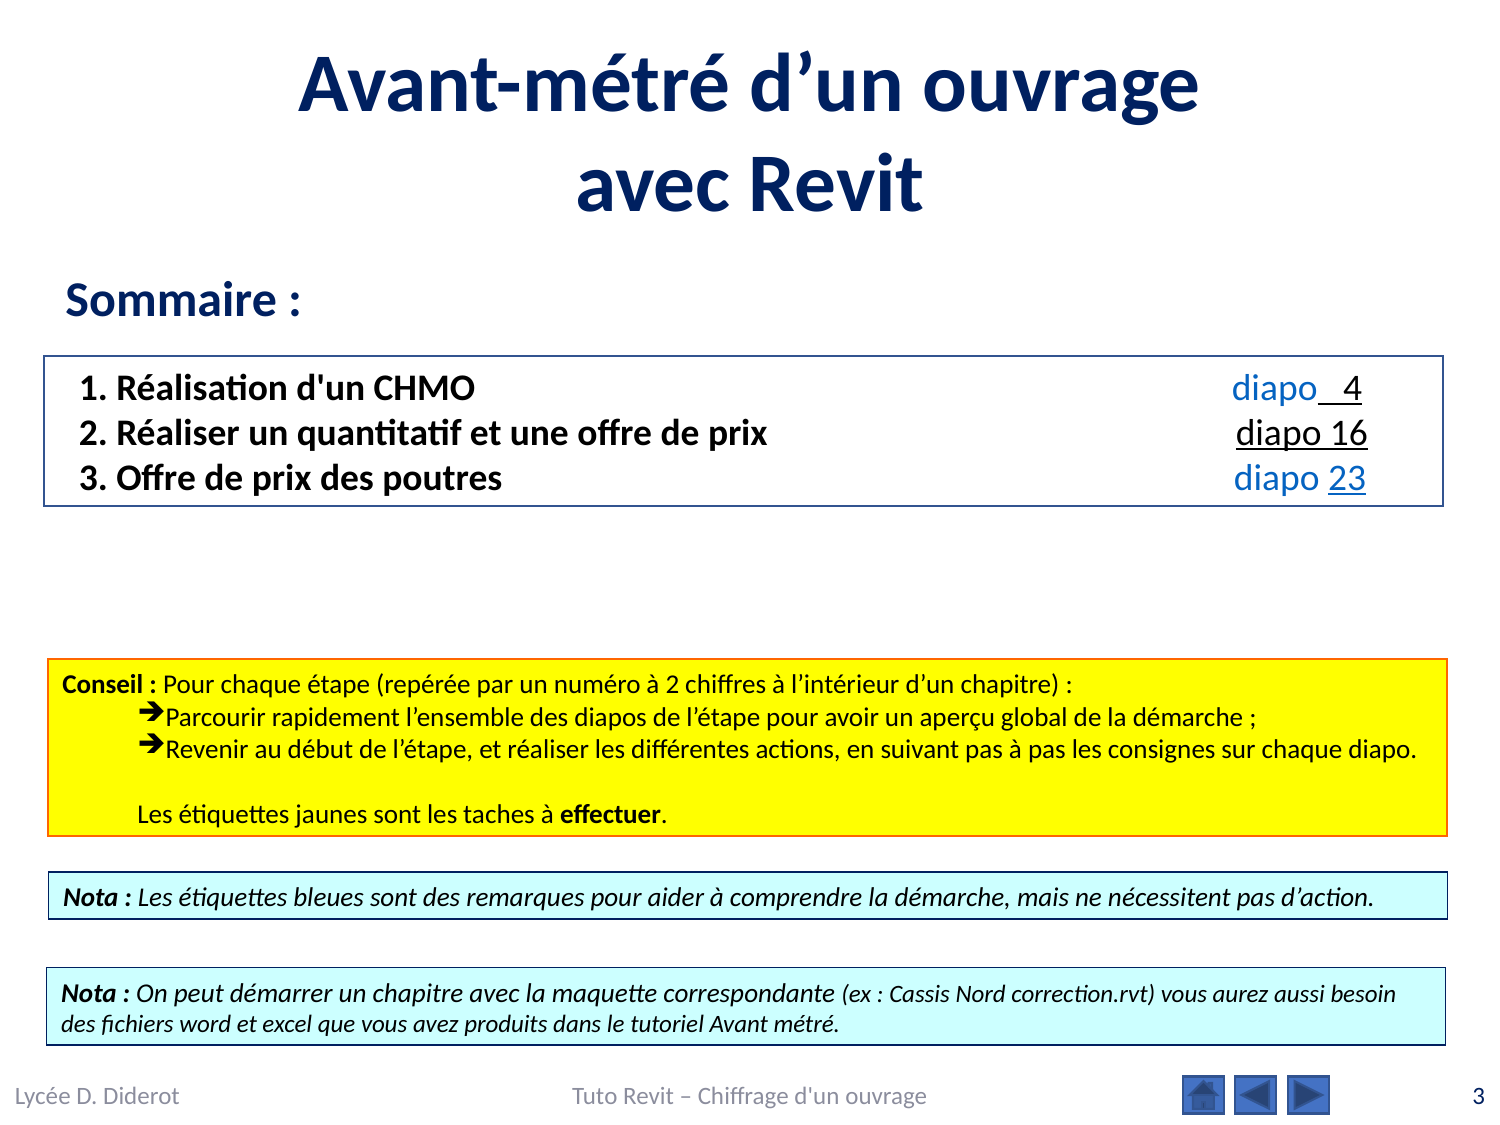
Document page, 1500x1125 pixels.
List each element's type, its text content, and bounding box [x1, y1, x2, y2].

text_box Conseil : Pour chaque étape (repérée par un numéro à 2 chiffres à l’intérieur d’un chapitre) : Parcourir rapidement l’ensemble des diapos de l’étape pour avoir un aperçu global de la démarche ; Revenir au début de l’étape, et réaliser les différentes actions, en suivant pas à pas les consignes sur chaque diapo. Les étiquettes jaunes sont les taches à effectuer. [47, 659, 1448, 837]
slide_number 3 [1162, 1065, 1500, 1125]
text_box Nota : On peut démarrer un chapitre avec la maquette correspondante (ex : Cassis Nord correction.rvt) vous aurez aussi besoin des fichiers word et excel que vous avez produits dans le tutoriel Avant métré. [46, 967, 1446, 1045]
text_box Sommaire : [50, 258, 502, 334]
footer Tuto Revit – Chiffrage d'un ouvrage [496, 1065, 1004, 1125]
slide_number Lycée D. Diderot [0, 1065, 338, 1125]
text_box [43, 355, 1444, 507]
text_box Nota : Les étiquettes bleues sont des remarques pour aider à comprendre la démarche, mais ne nécessitent pas d’action. [48, 871, 1448, 920]
text_box Avant-métré d’un ouvrage avec Revit [57, 20, 1443, 235]
